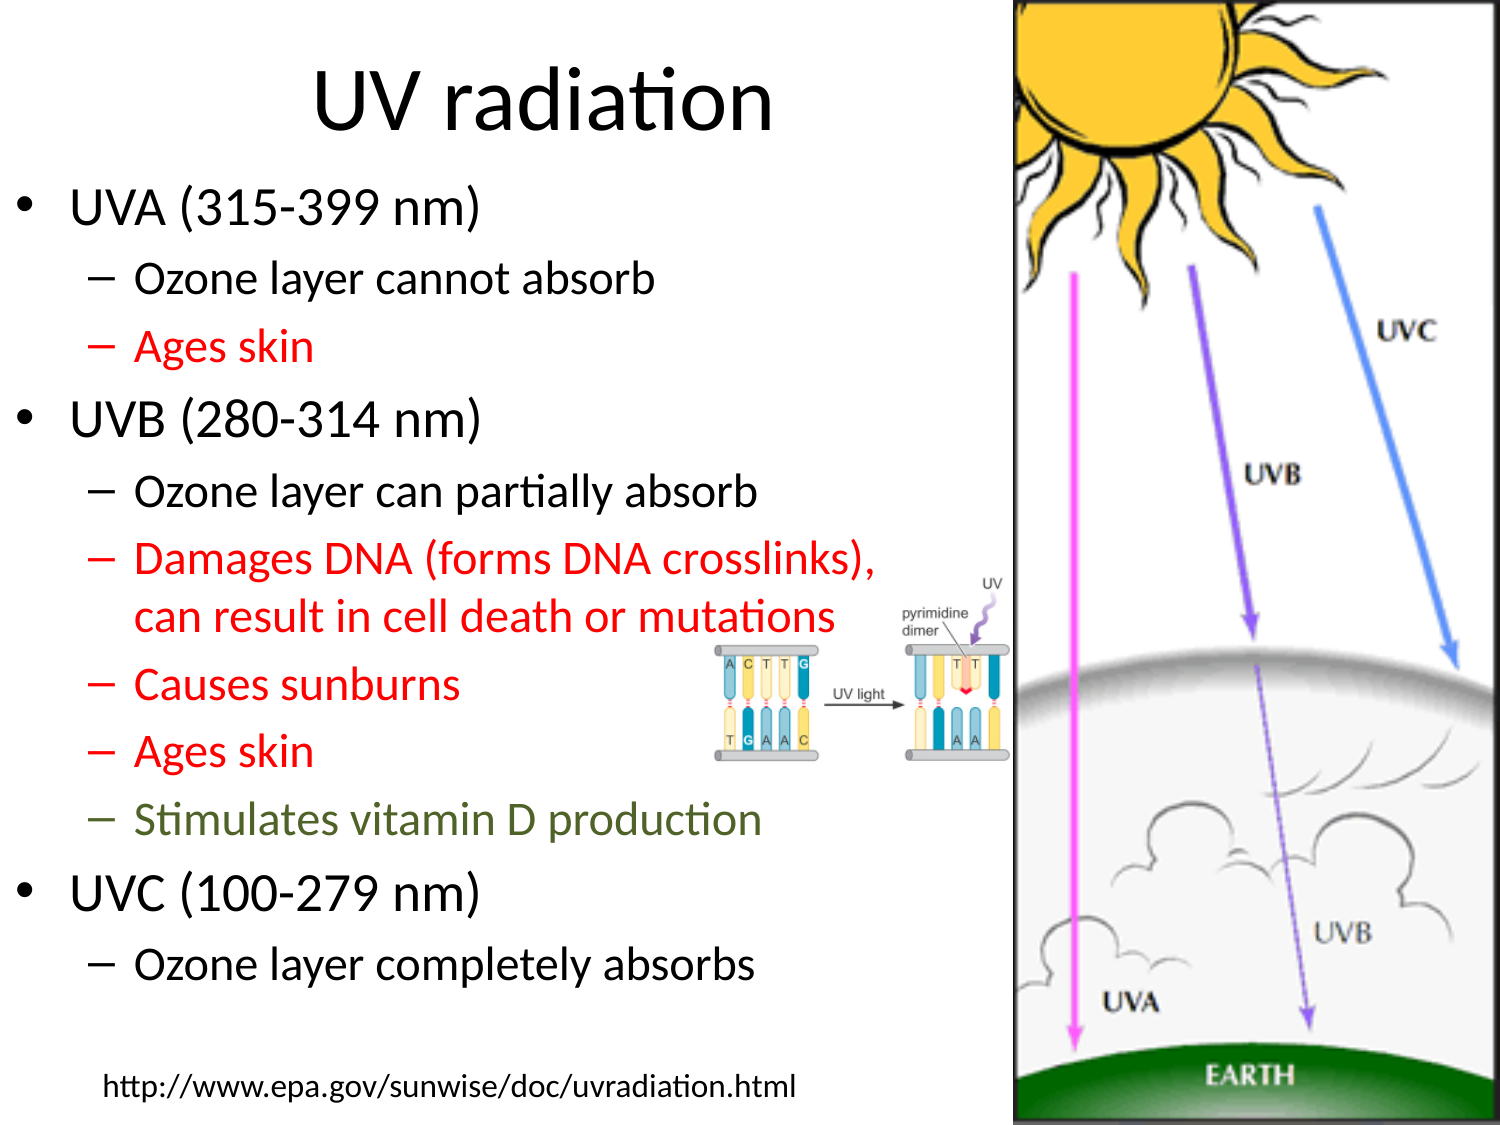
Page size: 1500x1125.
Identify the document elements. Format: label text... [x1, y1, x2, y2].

title UV radiation [87, 0, 1000, 188]
text_box http://www.epa.gov/sunwise/doc/uvradiation.html [87, 1056, 838, 1112]
picture [710, 0, 1500, 1125]
list UVA (315-399 nm) Ozone layer cannot absorb Ages skin UVB (280-314 nm) Ozone layer can partially absorb Damages DNA (forms DNA crosslinks), can result in cell death or mutations Causes sunburns Ages skin Stimulates vitamin D production UVC (100-279 nm) Ozone layer completely absorbs [0, 162, 963, 1005]
